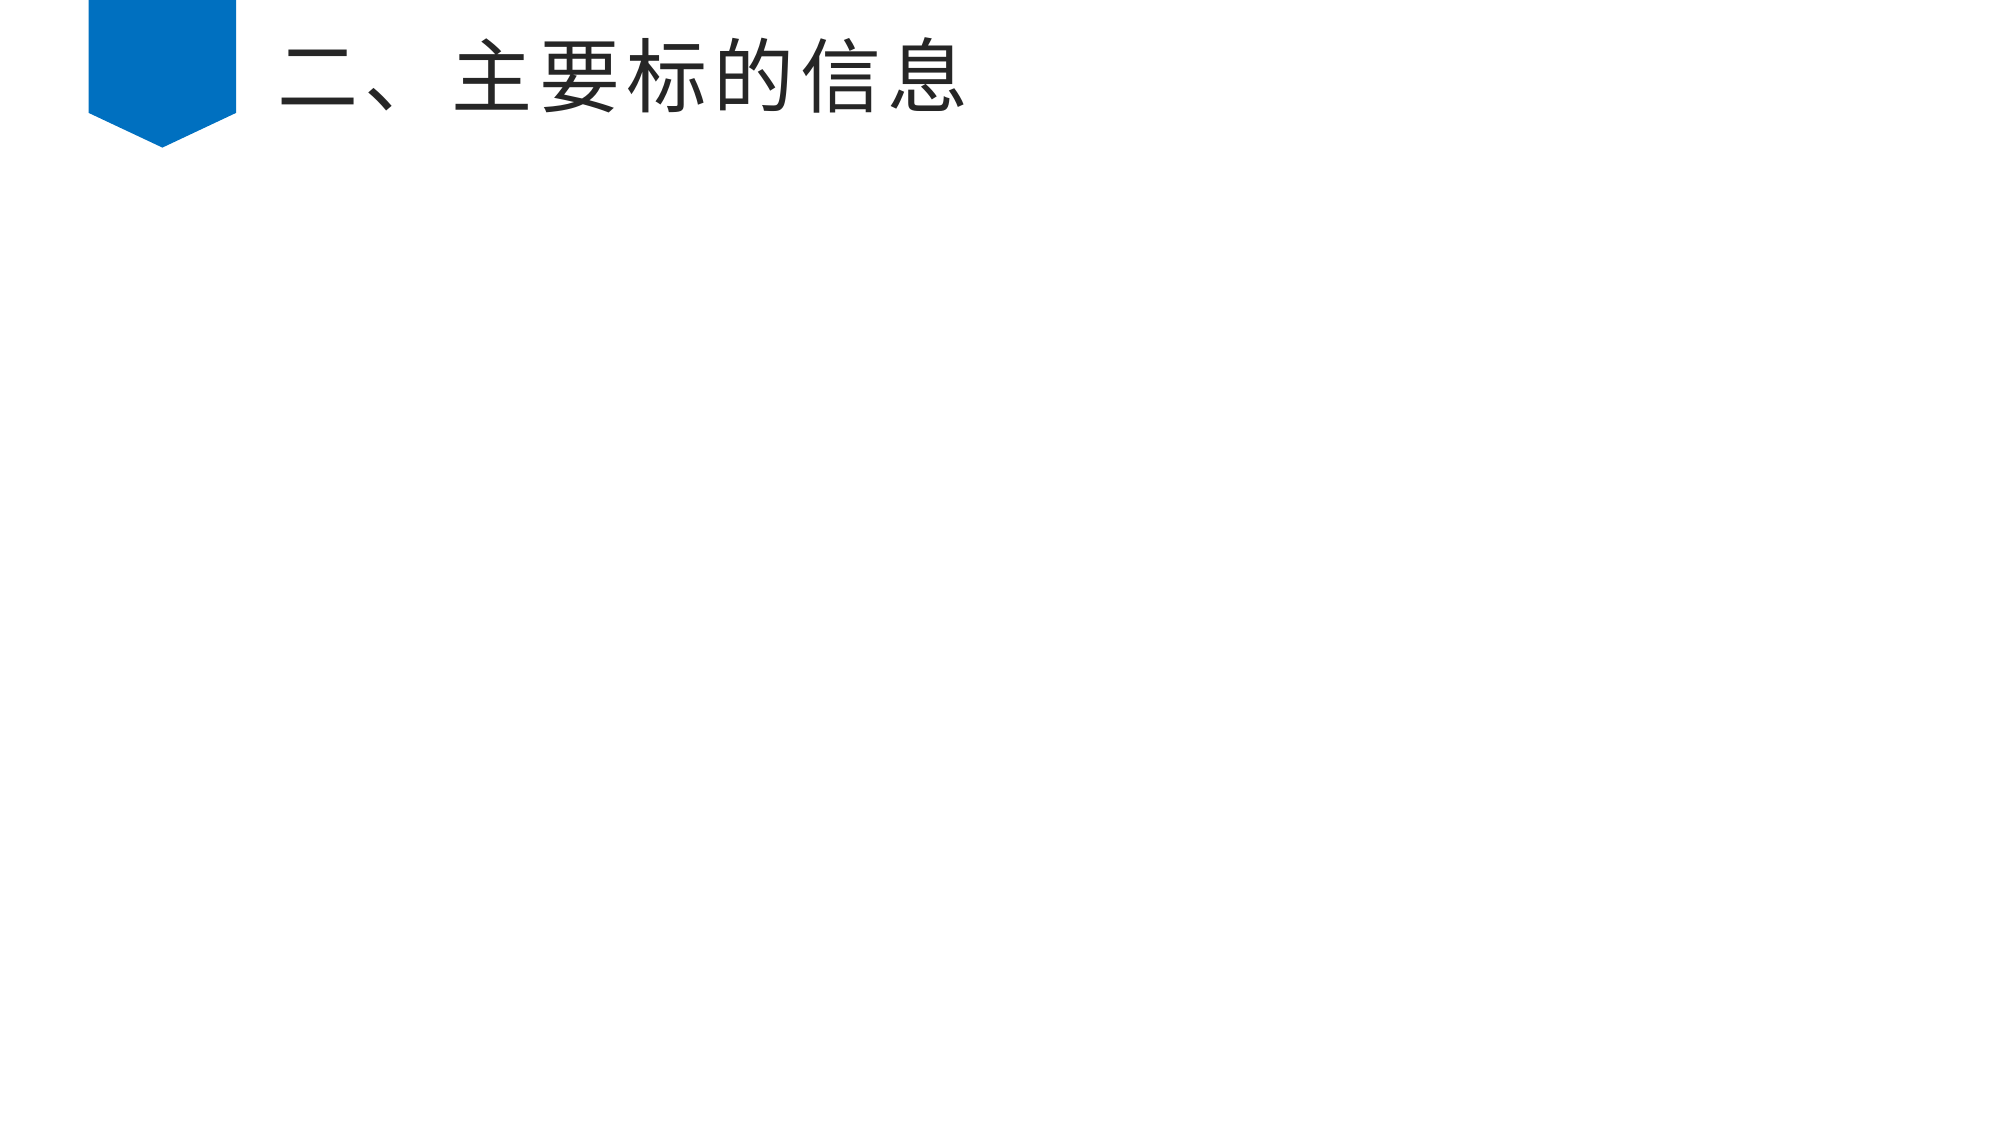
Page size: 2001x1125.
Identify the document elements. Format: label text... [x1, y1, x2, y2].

text_box [87, 0, 238, 149]
title 二、主要标的信息 [262, 15, 1940, 132]
